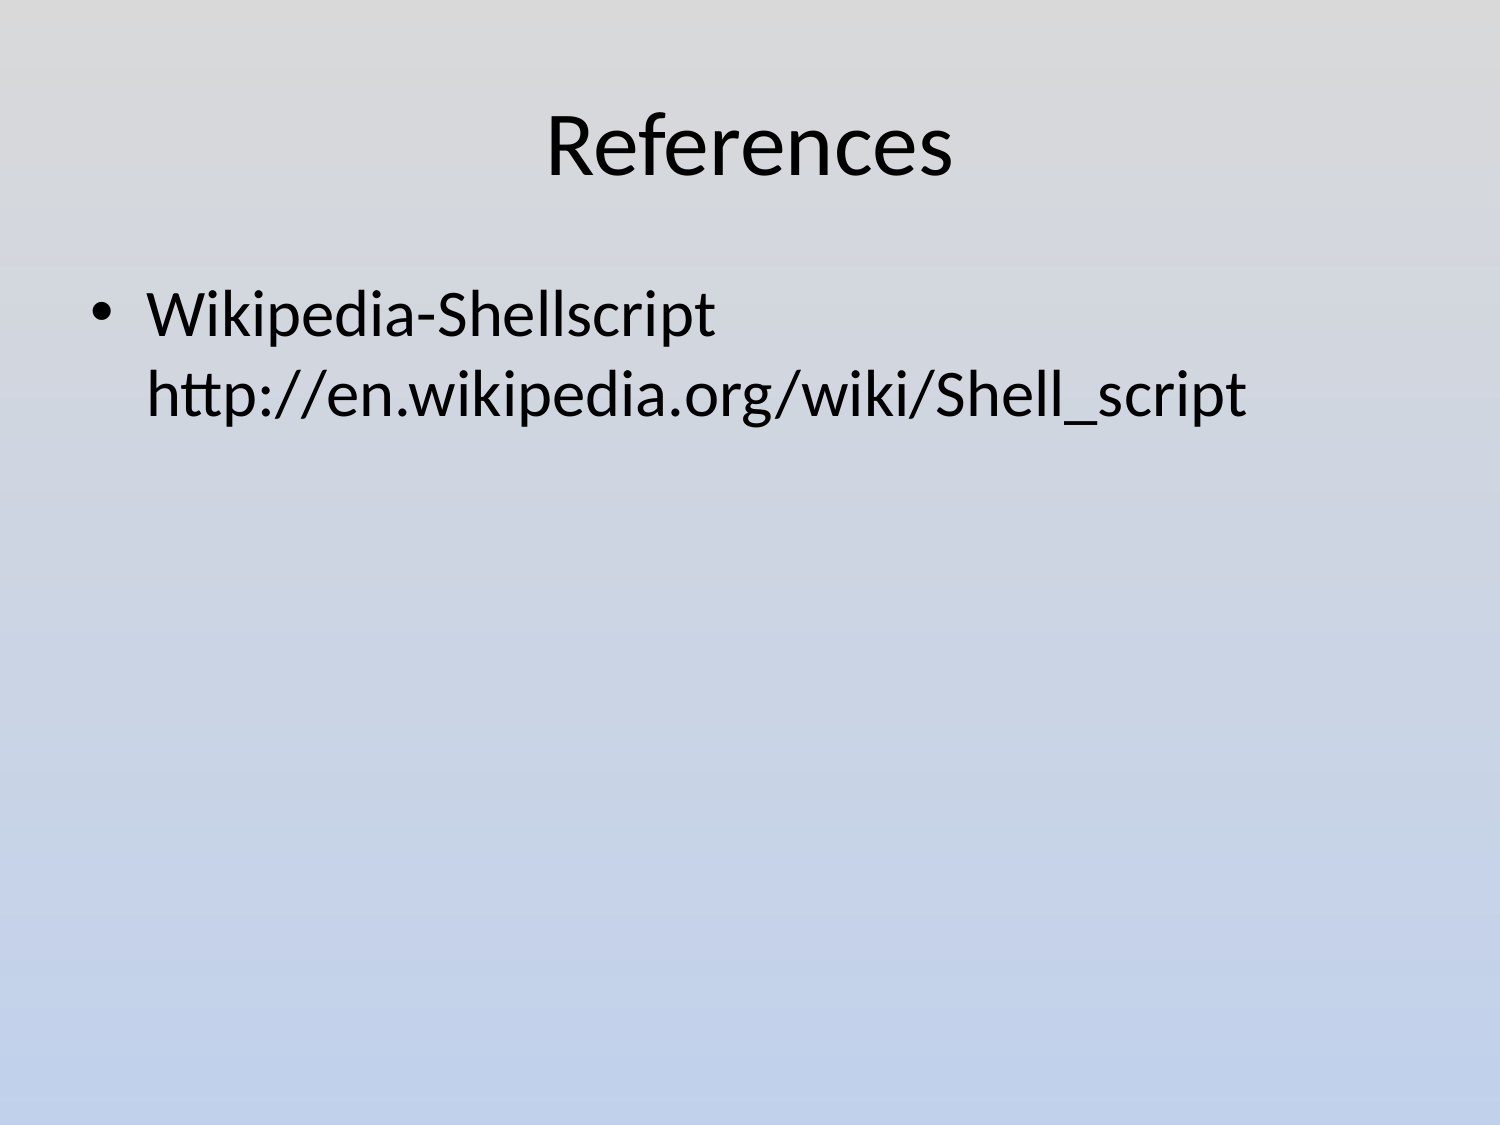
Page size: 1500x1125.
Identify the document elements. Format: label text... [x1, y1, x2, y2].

title References [75, 45, 1425, 233]
list Wikipedia-Shellscript http://en.wikipedia.org/wiki/Shell_script [75, 262, 1425, 1005]
